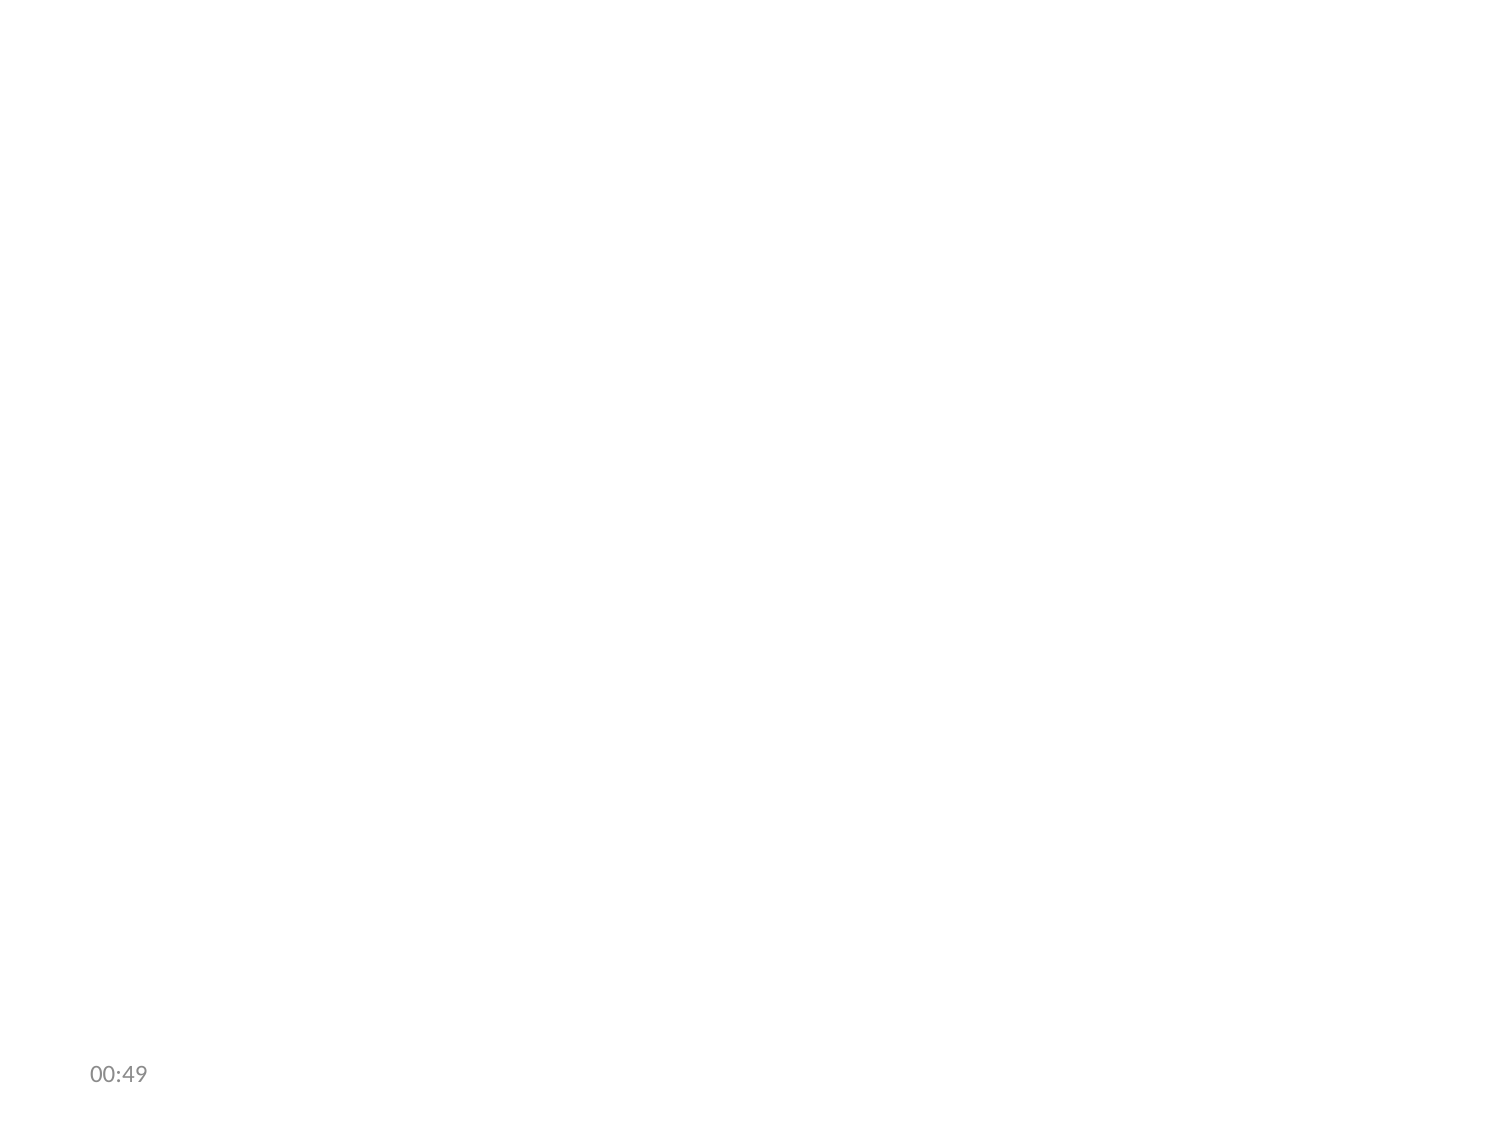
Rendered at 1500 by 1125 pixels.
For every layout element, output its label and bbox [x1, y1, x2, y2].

slide_number [75, 1042, 425, 1103]
